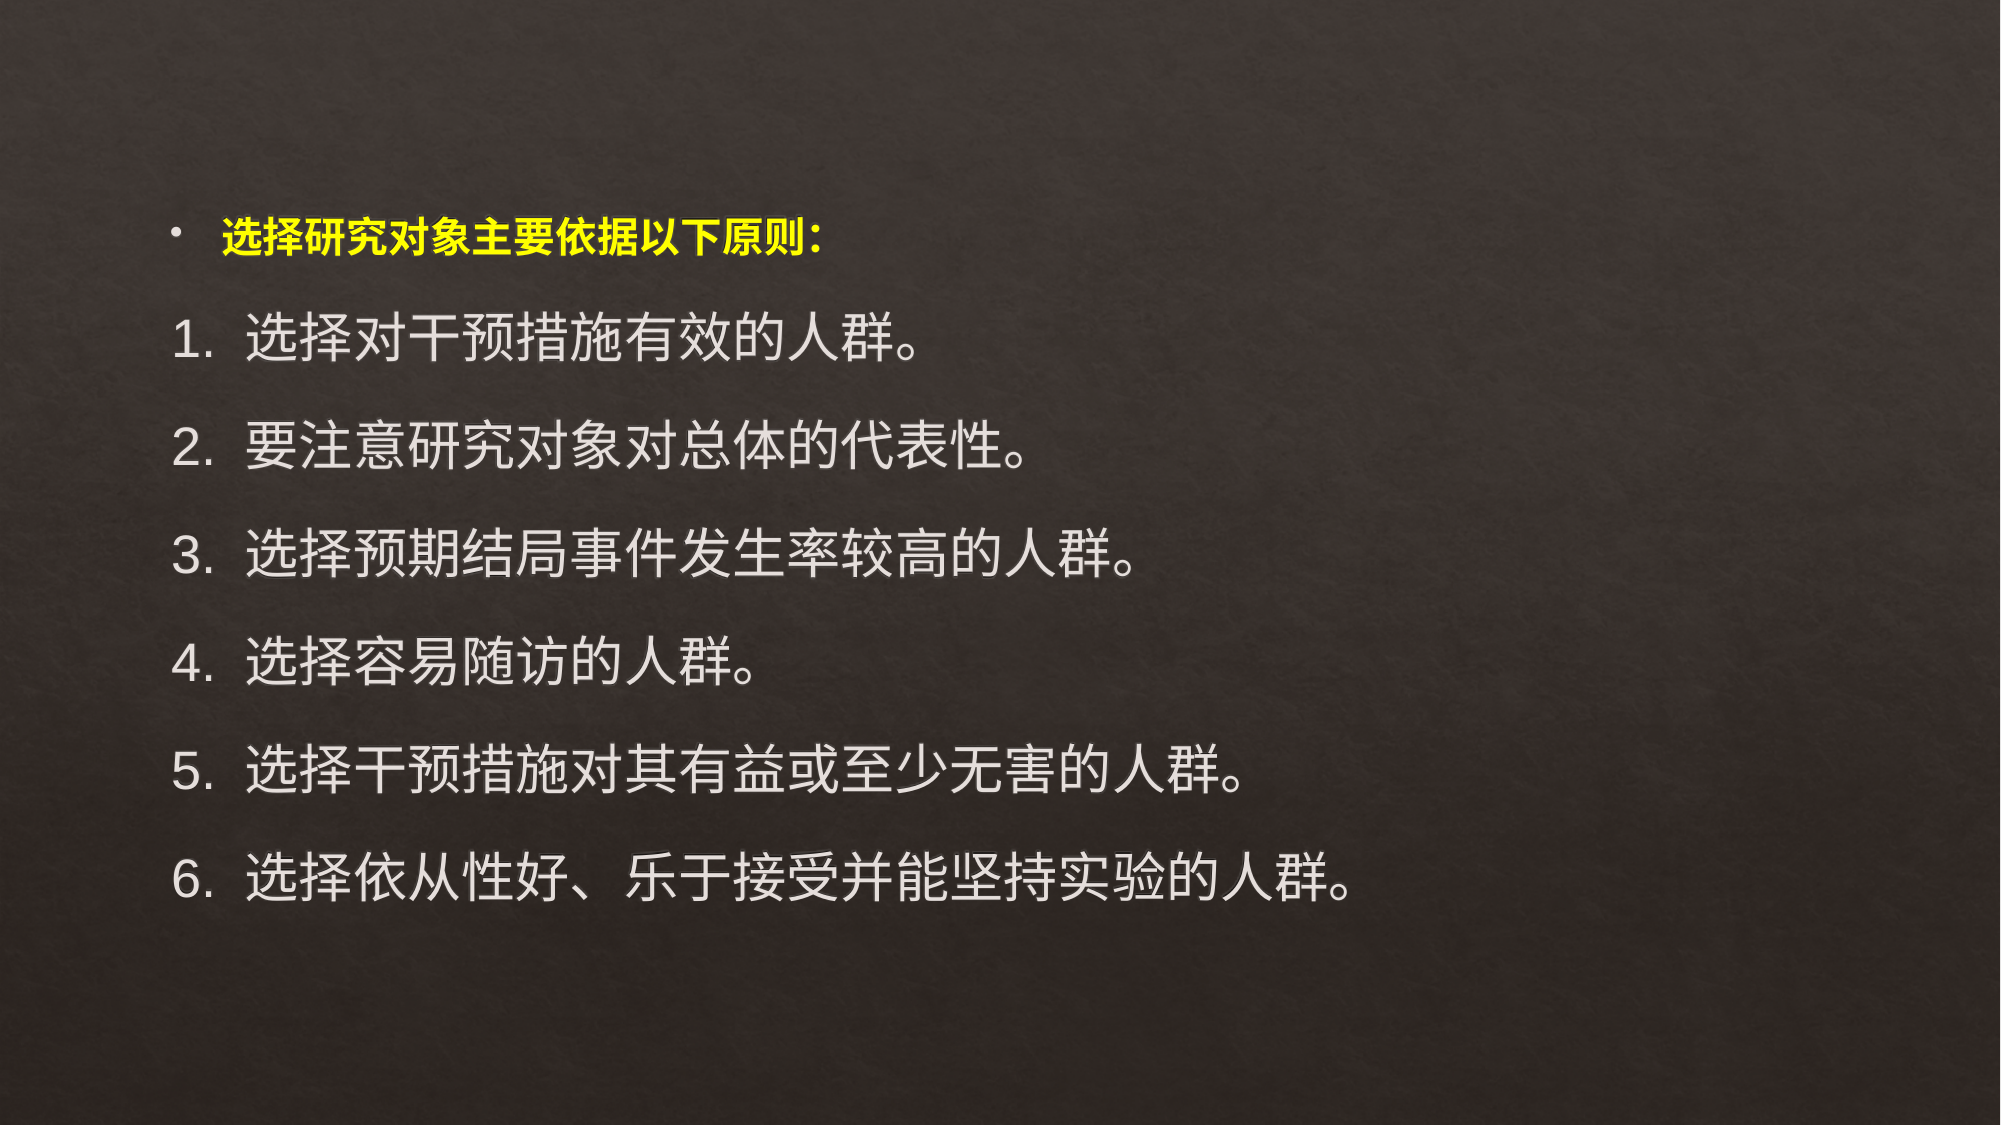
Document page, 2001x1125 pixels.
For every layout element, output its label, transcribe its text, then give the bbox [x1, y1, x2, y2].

list 选择研究对象主要依据以下原则： 1. 选择对干预措施有效的人群。 2. 要注意研究对象对总体的代表性。 3. 选择预期结局事件发生率较高的人群。 4. 选择容易随访的人群。 5. 选择干预措施对其有益或至少无害的人群。 6. 选择依从性好、乐于接受并能坚持实验的人群。 [150, 107, 1849, 936]
